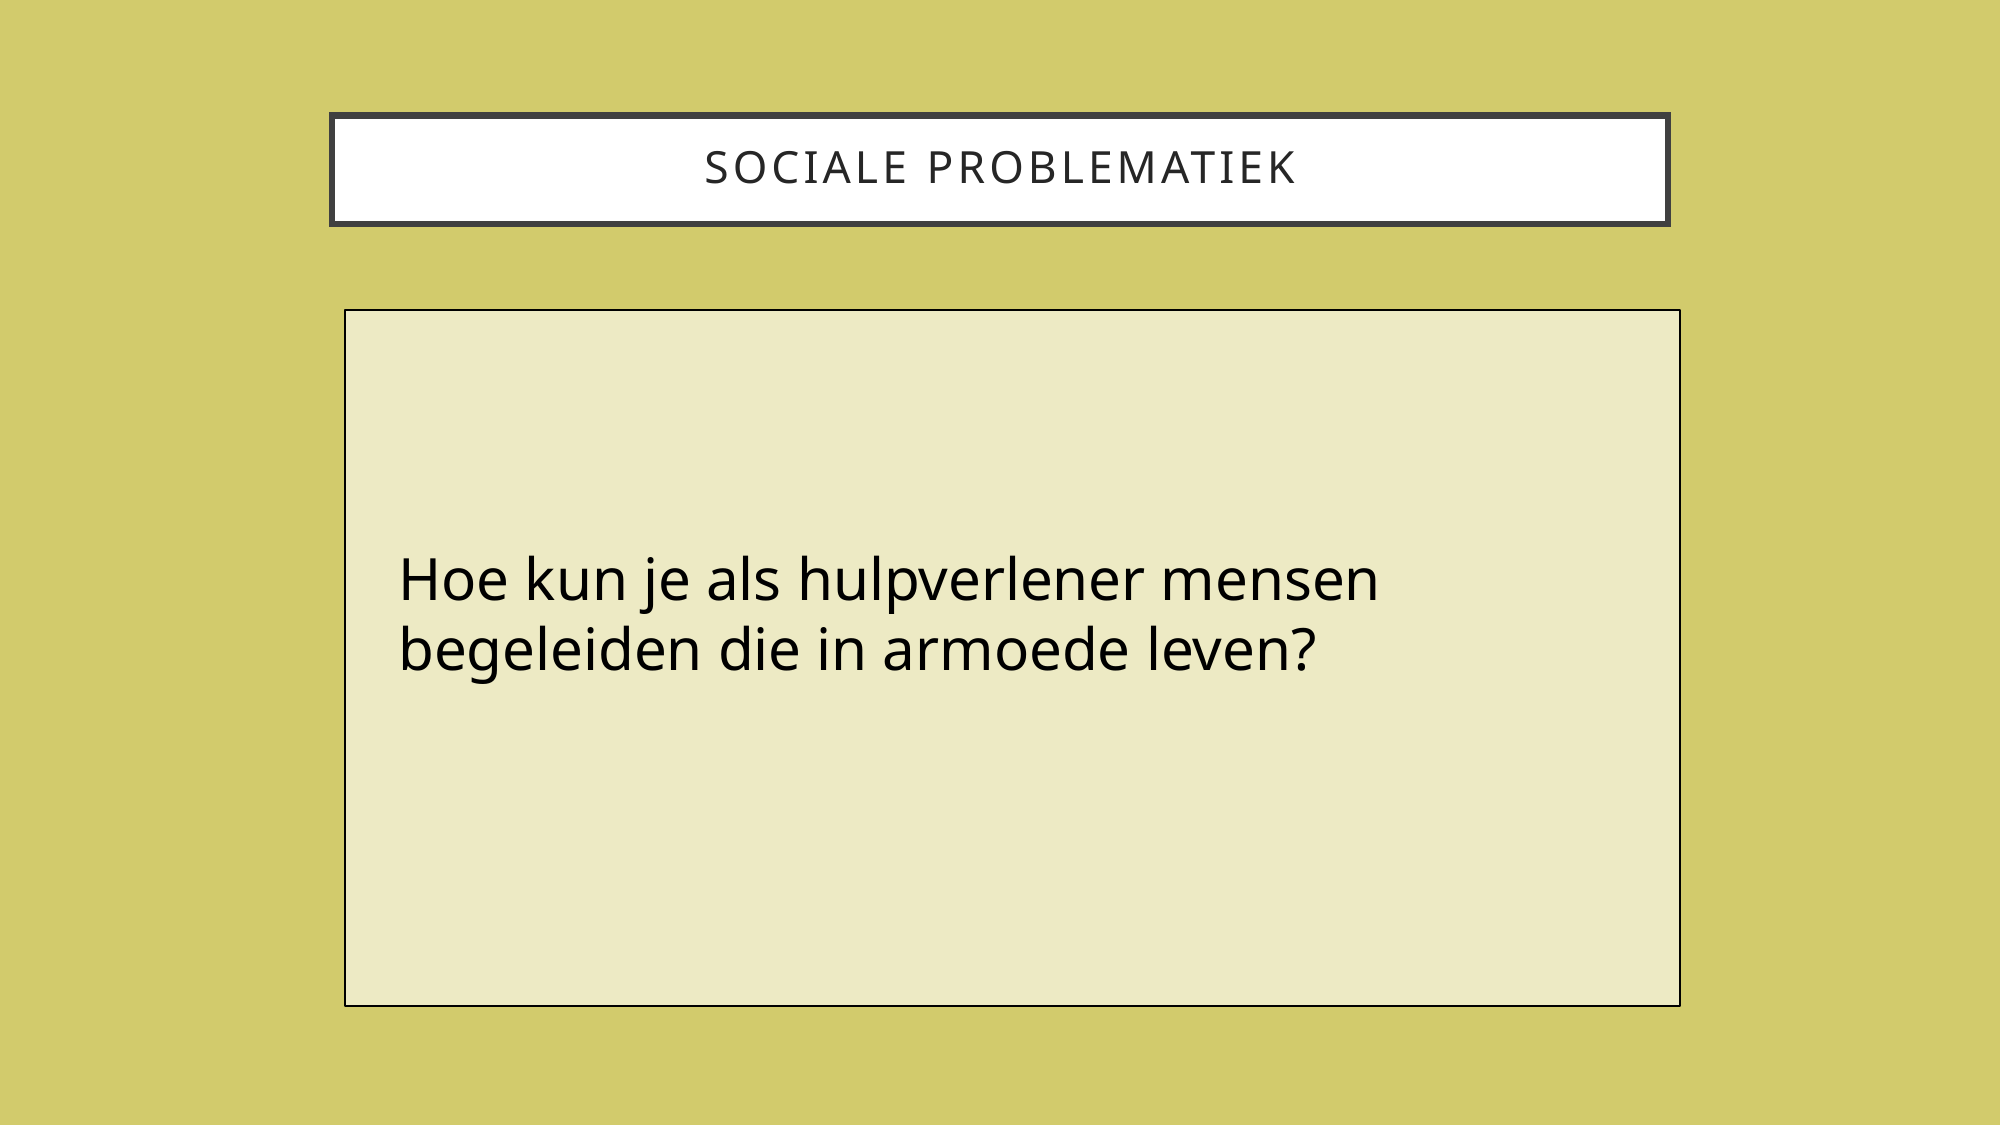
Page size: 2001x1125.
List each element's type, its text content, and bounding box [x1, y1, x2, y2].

title Sociale problematiek [329, 112, 1671, 227]
text_box [344, 309, 1681, 1007]
text_box Hoe kun je als hulpverlener mensen begeleiden die in armoede leven? [383, 534, 1617, 690]
